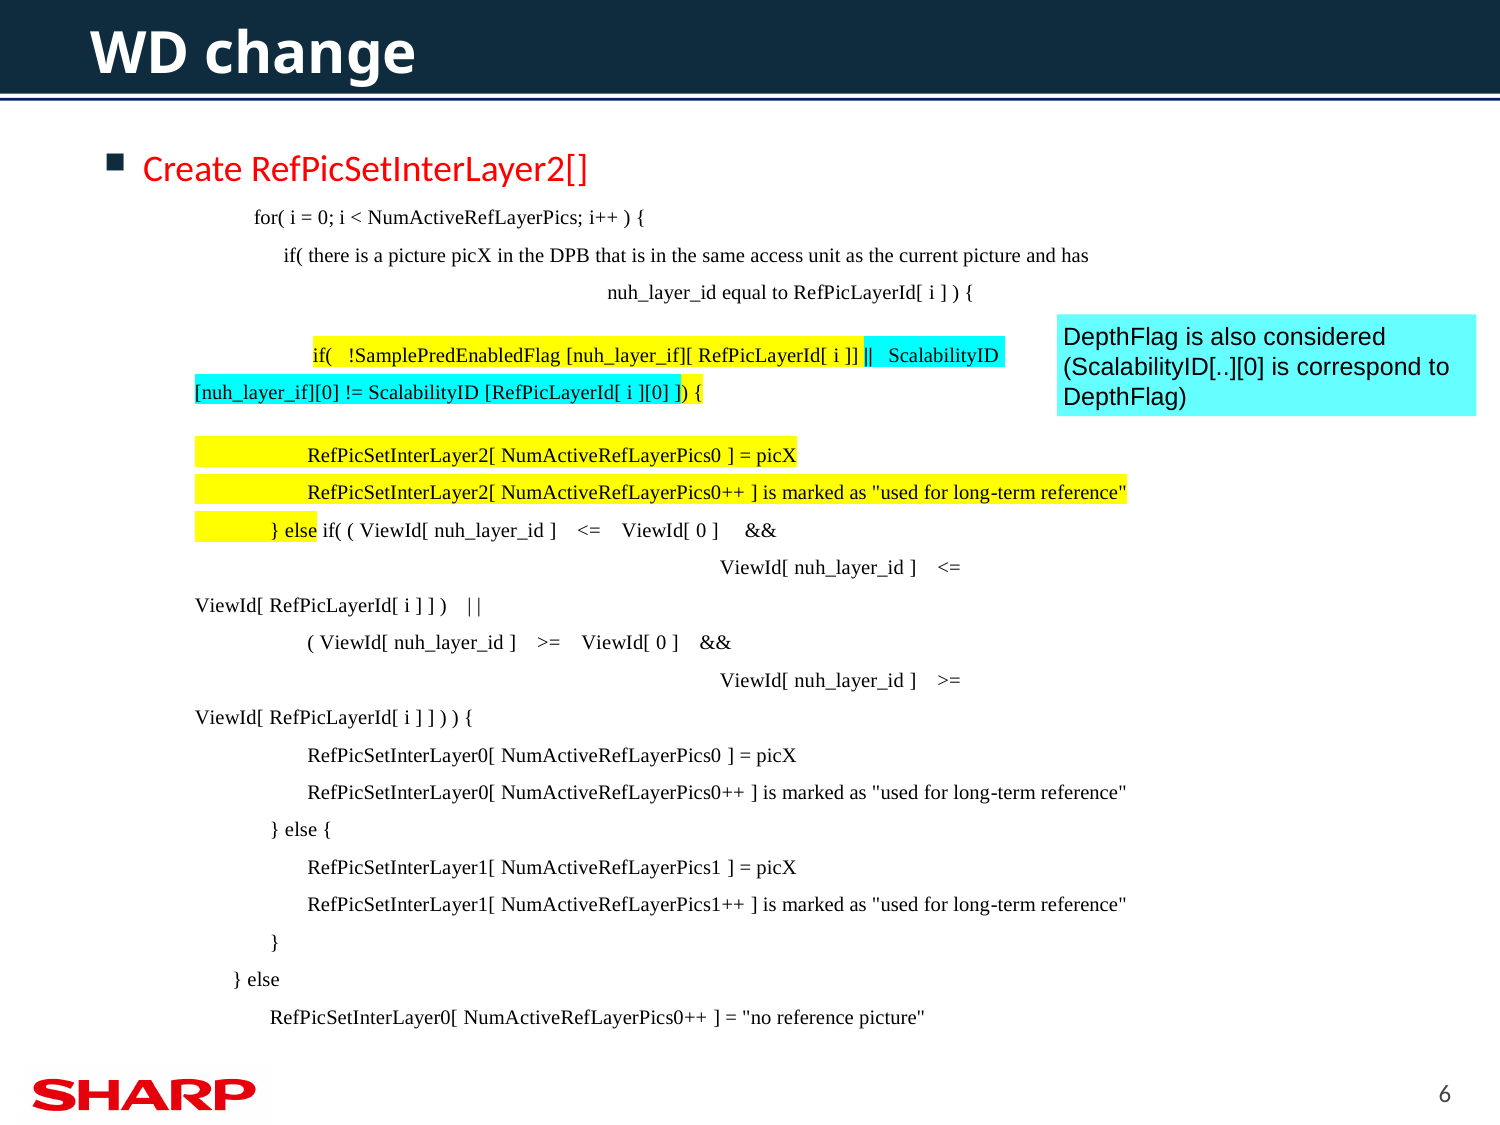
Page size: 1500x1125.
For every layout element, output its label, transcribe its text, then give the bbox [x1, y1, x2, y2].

title WD change [74, 15, 1426, 85]
list Create RefPicSetInterLayer2[] [74, 128, 1426, 1051]
picture [194, 178, 1136, 1037]
text_box DepthFlag is also considered (ScalabilityID[..][0] is correspond to DepthFlag) [1140, 314, 1477, 417]
picture [17, 1064, 271, 1125]
slide_number 6 [1345, 1062, 1467, 1108]
